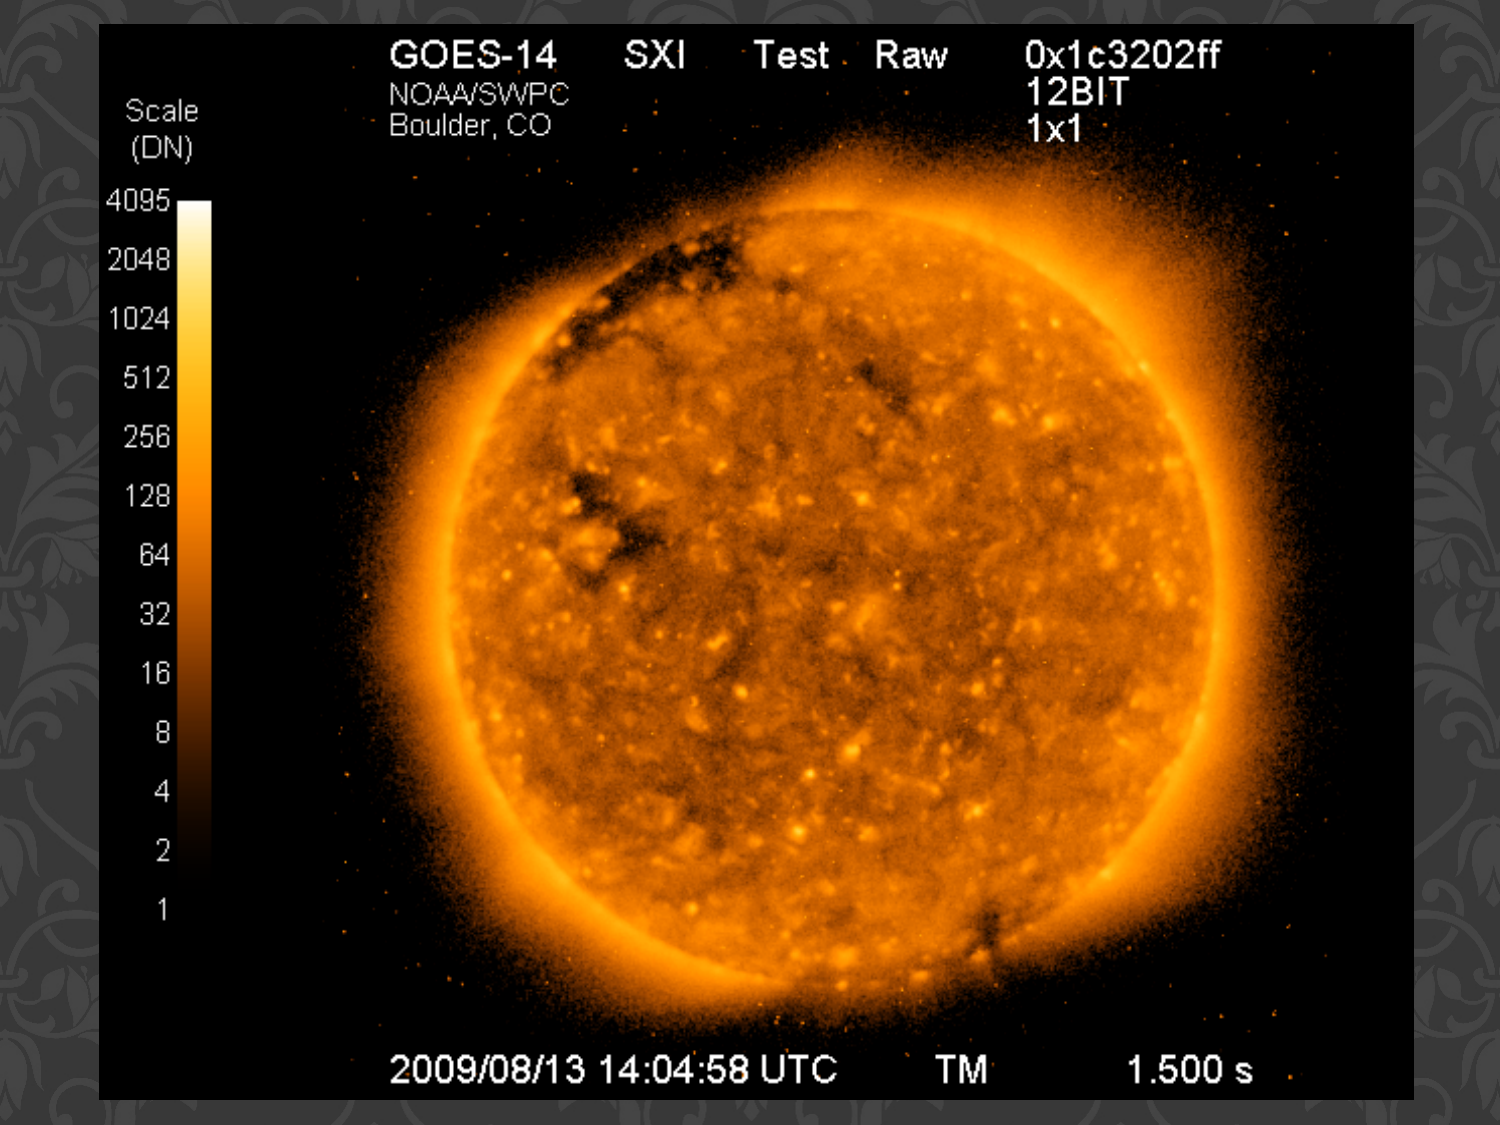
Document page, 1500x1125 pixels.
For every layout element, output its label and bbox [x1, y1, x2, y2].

picture [99, 24, 1414, 1101]
